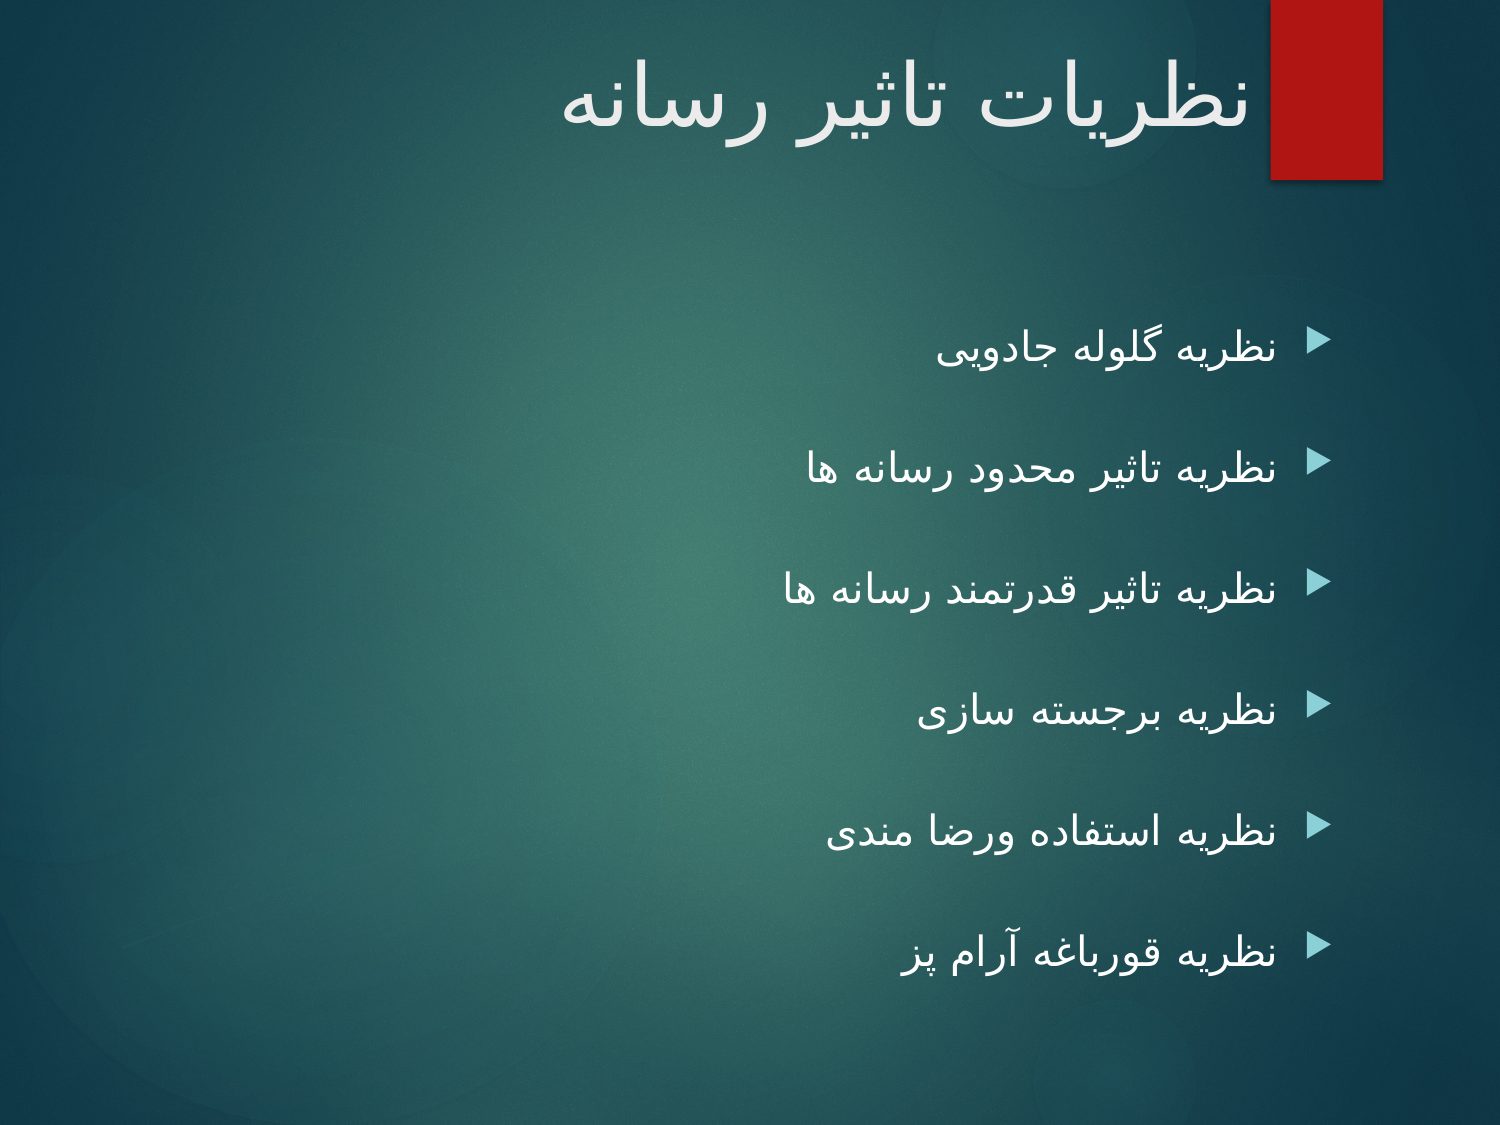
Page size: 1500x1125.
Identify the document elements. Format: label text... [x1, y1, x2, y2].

title نظریات تاثیر رسانه [112, 31, 1270, 262]
list نظریه گلوله جادویی نظریه تاثیر محدود رسانه ها نظریه تاثیر قدرتمند رسانه ها نظریه برجسته سازی نظریه استفاده ورضا مندی نظریه قورباغه آرام پز [135, 262, 1350, 1025]
